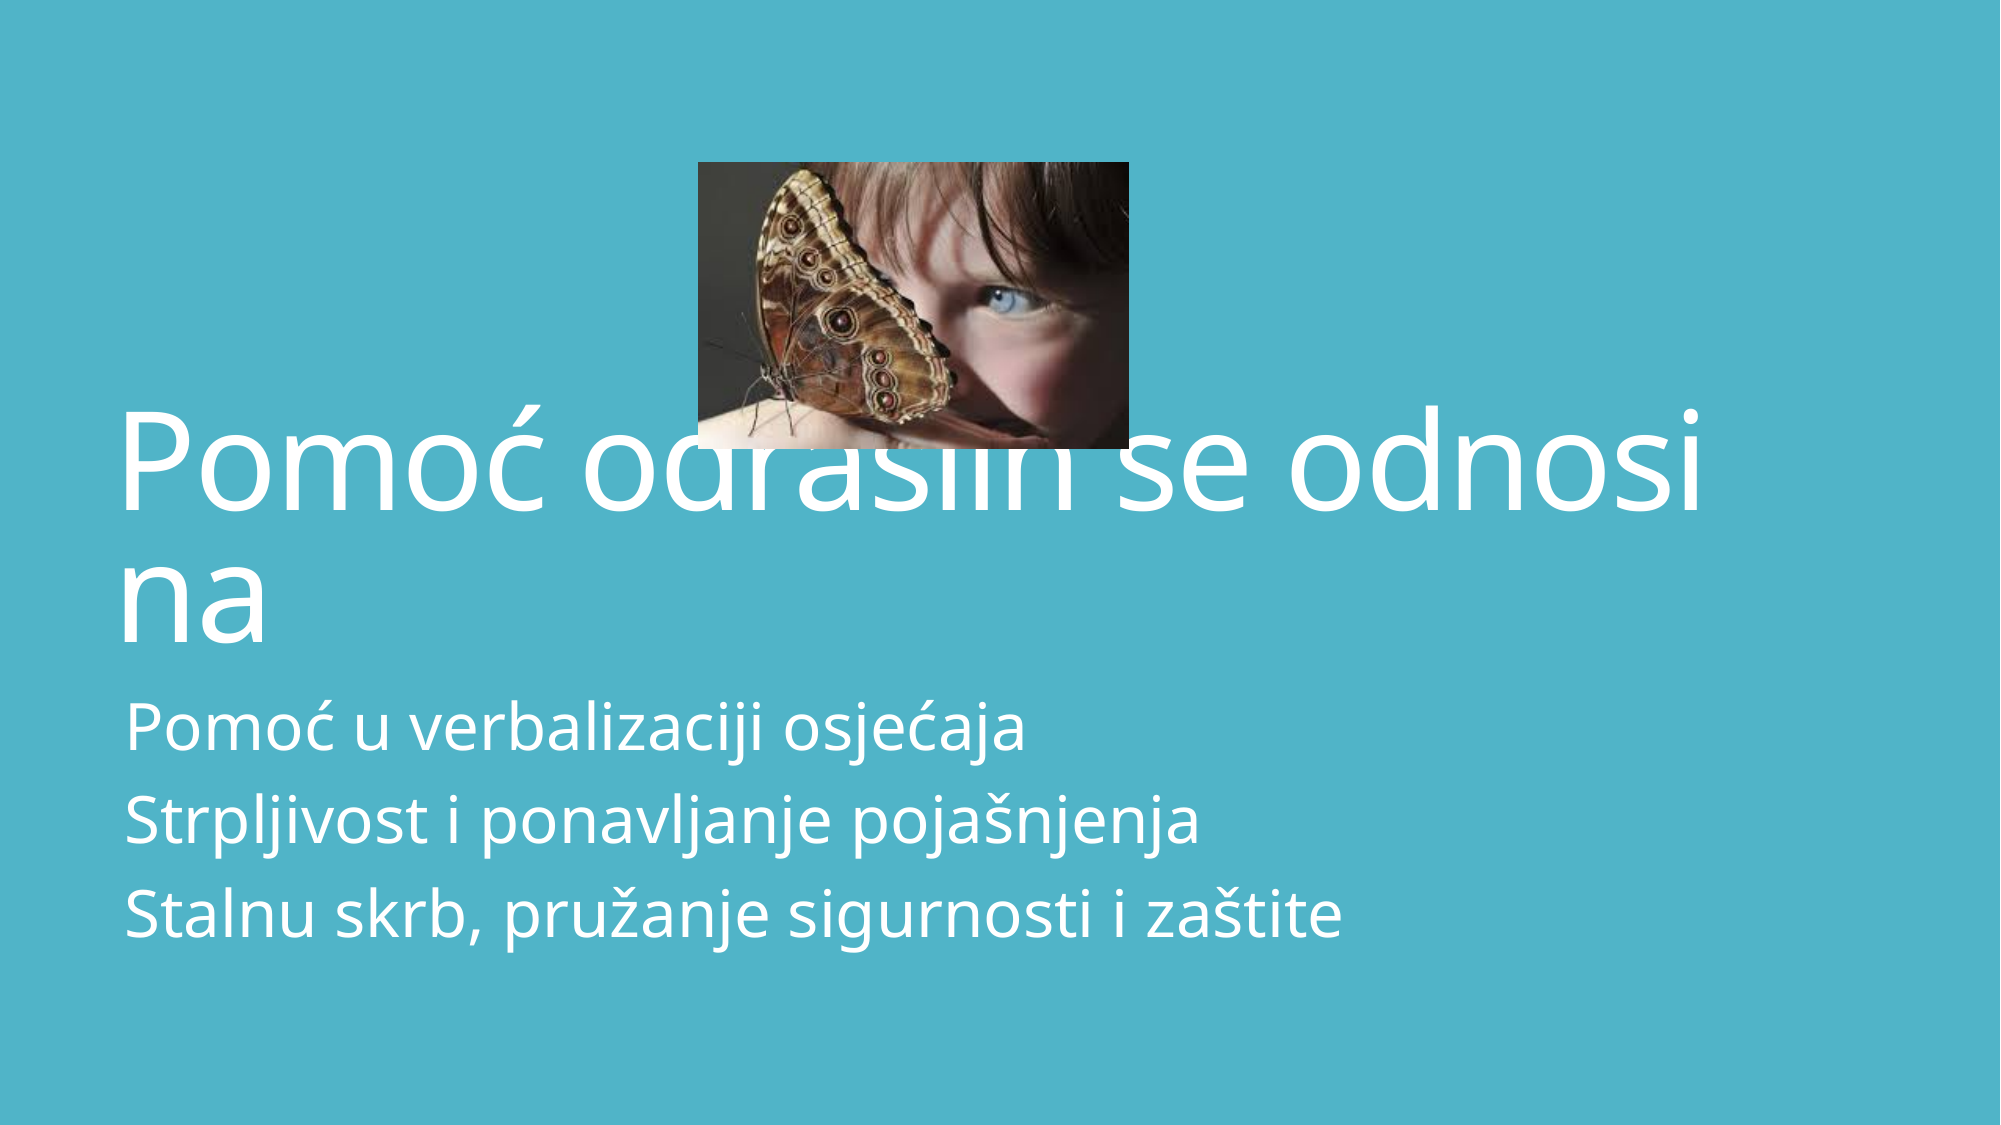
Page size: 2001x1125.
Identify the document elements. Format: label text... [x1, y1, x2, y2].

title Pomoć odraslih se odnosi na [98, 126, 1868, 677]
subtitle Pomoć u verbalizaciji osjećaja Strpljivost i ponavljanje pojašnjenja Stalnu skrb, pružanje sigurnosti i zaštite [109, 690, 1624, 961]
picture [698, 162, 1129, 449]
